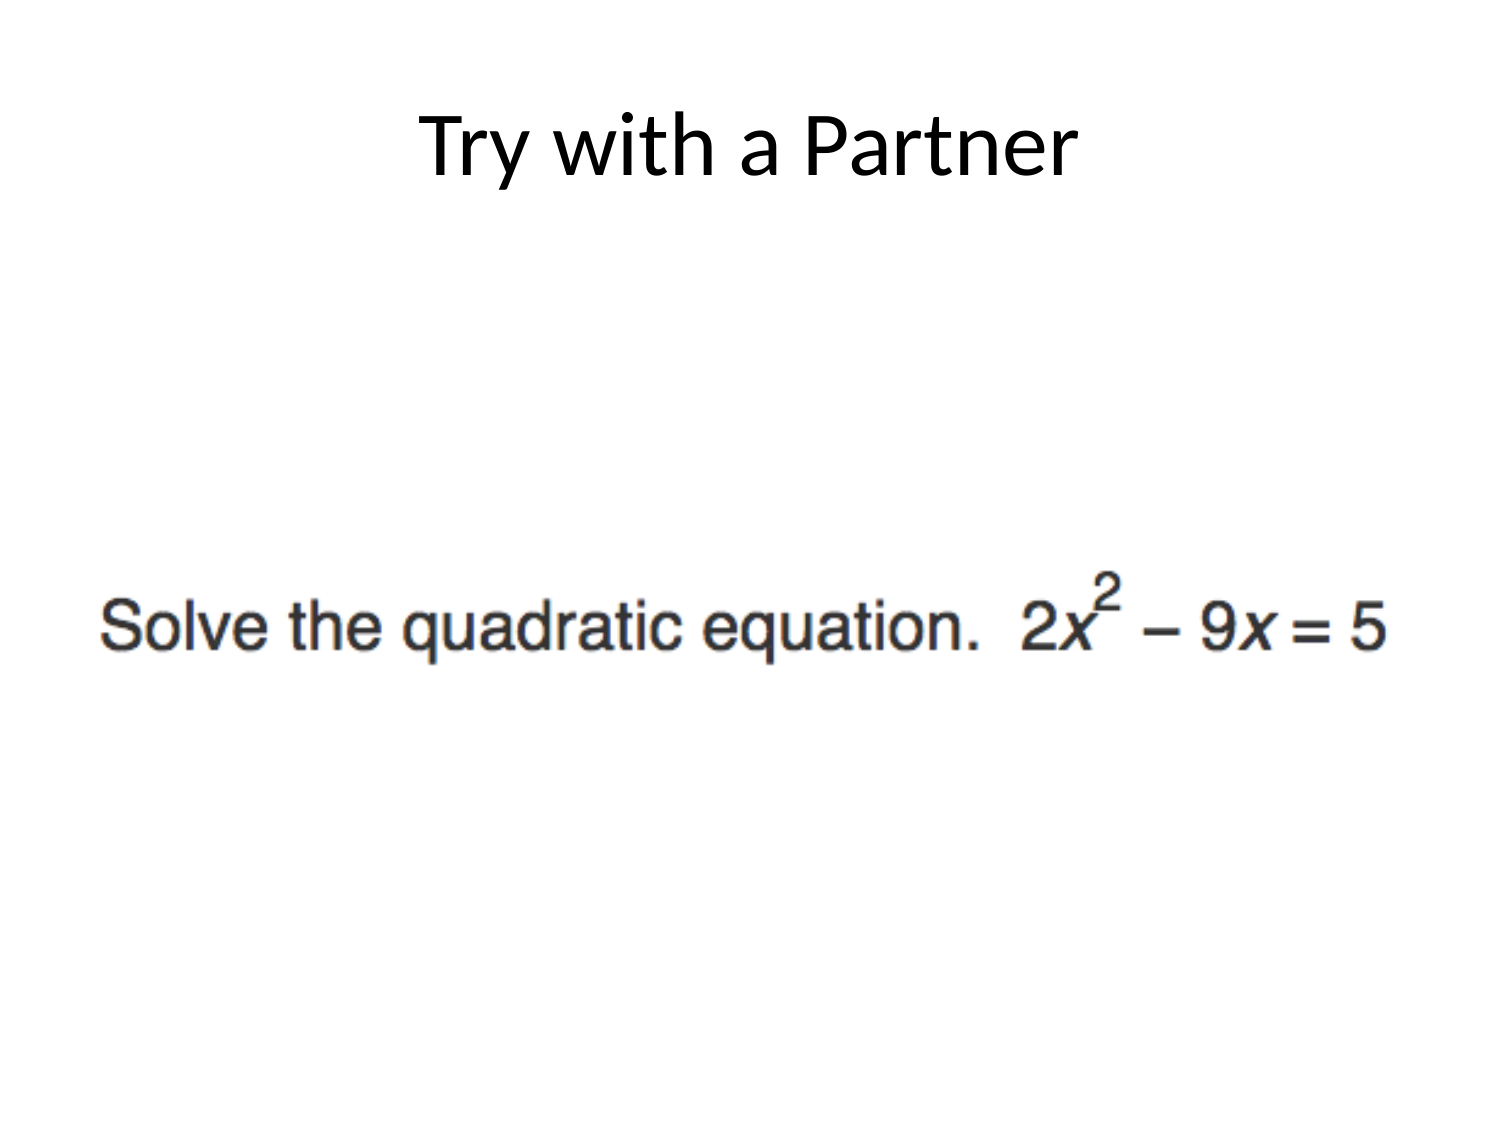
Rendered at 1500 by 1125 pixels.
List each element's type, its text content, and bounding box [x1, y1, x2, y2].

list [74, 262, 1426, 1006]
title Try with a Partner [75, 45, 1425, 233]
